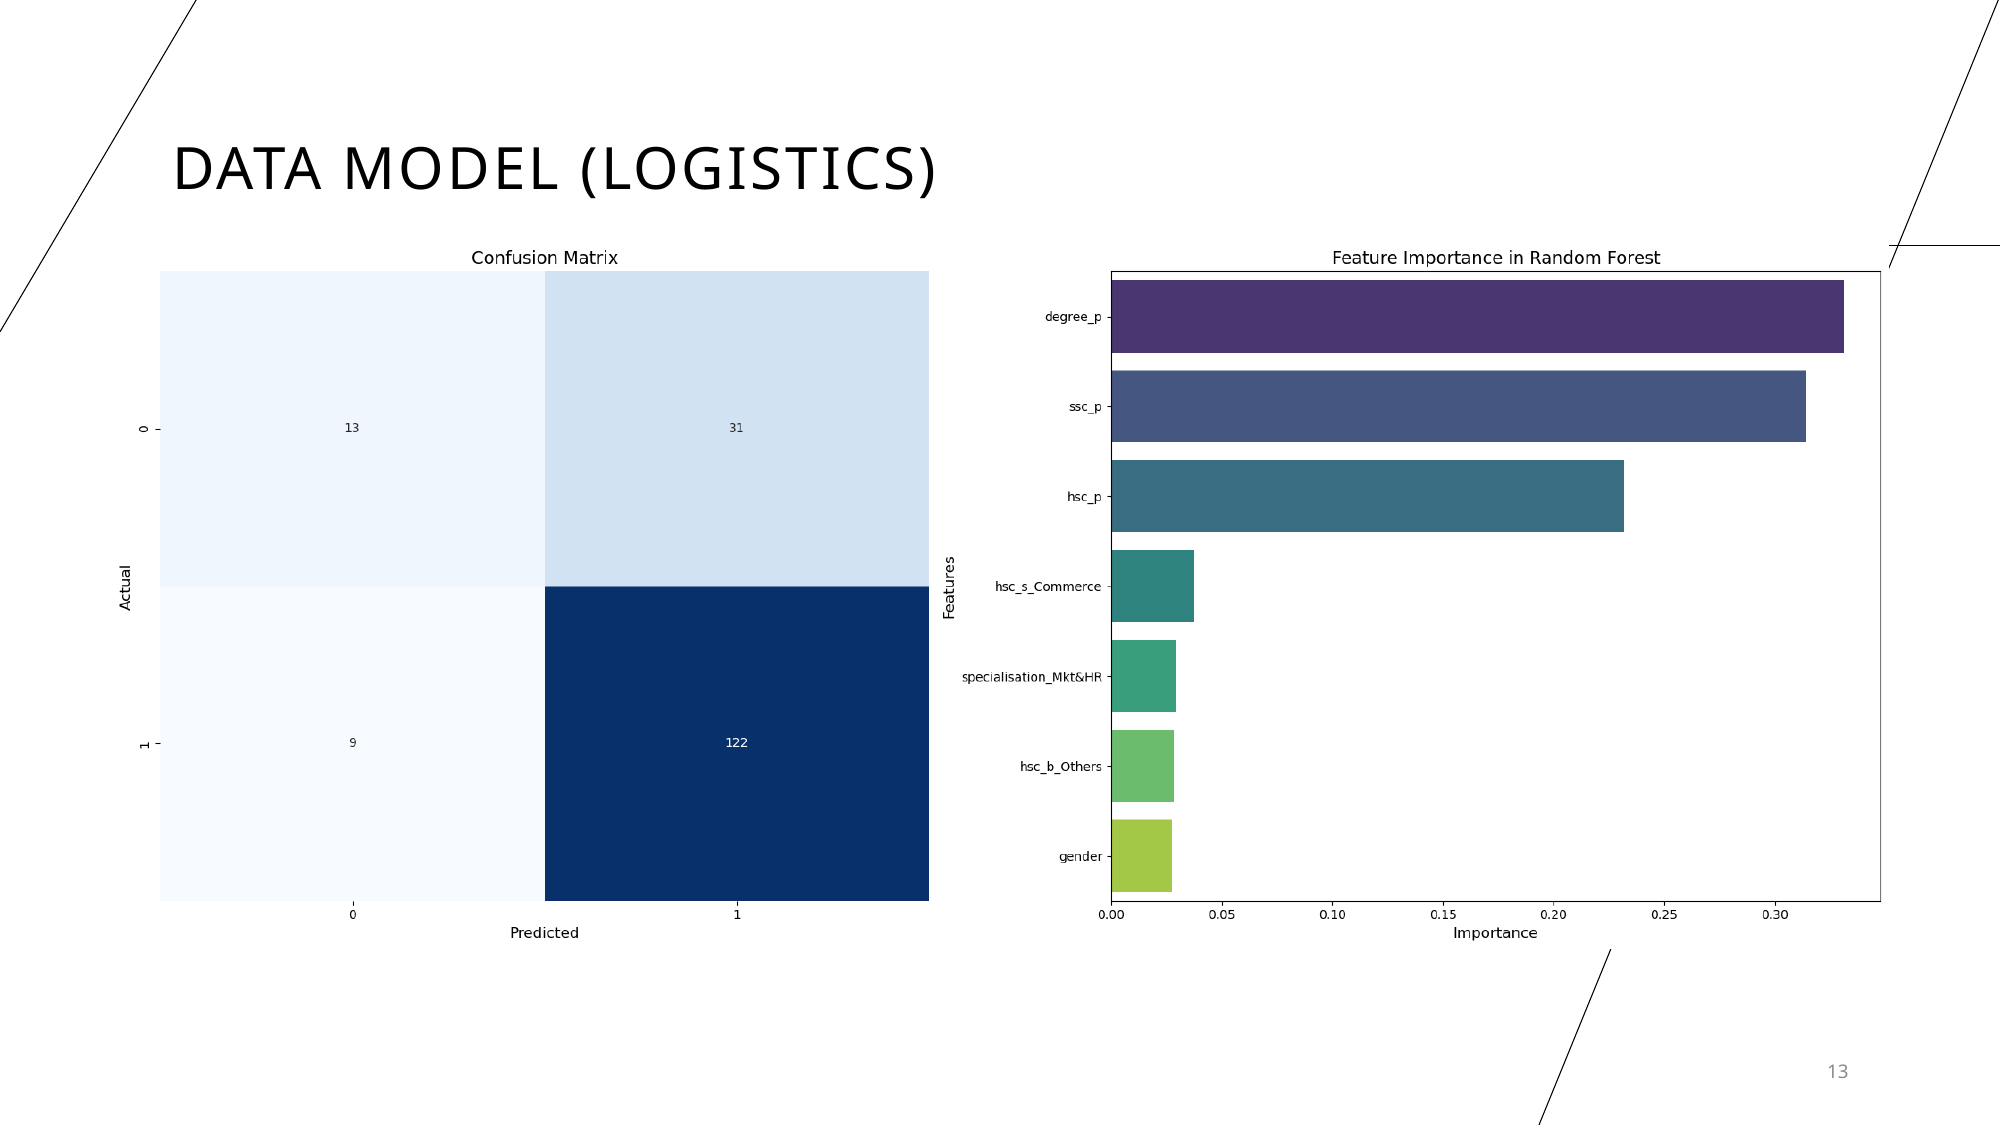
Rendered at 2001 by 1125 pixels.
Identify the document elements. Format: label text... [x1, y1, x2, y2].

picture [111, 241, 1889, 949]
title Data model (Logistics) [157, 119, 1570, 211]
slide_number 13 [1701, 1042, 1864, 1103]
